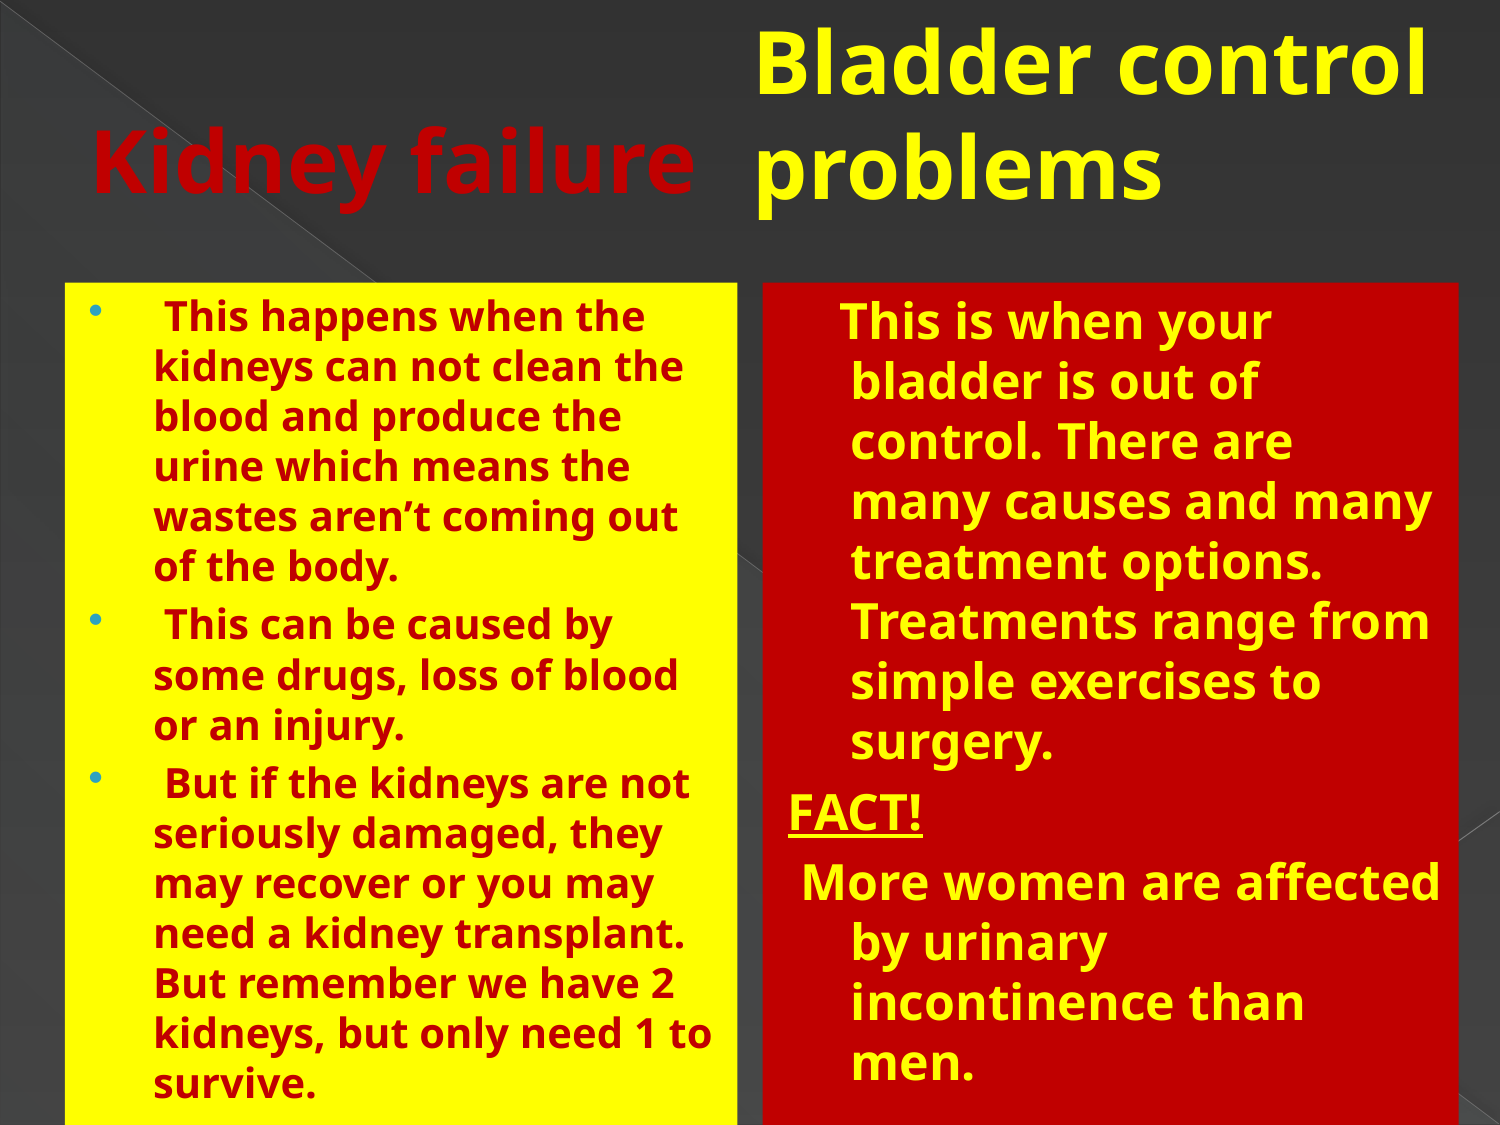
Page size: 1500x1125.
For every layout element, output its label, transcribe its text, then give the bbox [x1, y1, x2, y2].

list This is when your bladder is out of control. There are many causes and many treatment options. Treatments range from simple exercises to surgery. FACT! More women are affected by urinary incontinence than men. [762, 282, 1459, 1125]
text_box Bladder control problems [738, 0, 1500, 225]
title Kidney failure [75, 43, 739, 274]
list This happens when the kidneys can not clean the blood and produce the urine which means the wastes aren’t coming out of the body. This can be caused by some drugs, loss of blood or an injury. But if the kidneys are not seriously damaged, they may recover or you may need a kidney transplant. But remember we have 2 kidneys, but only need 1 to survive. [64, 282, 738, 1125]
